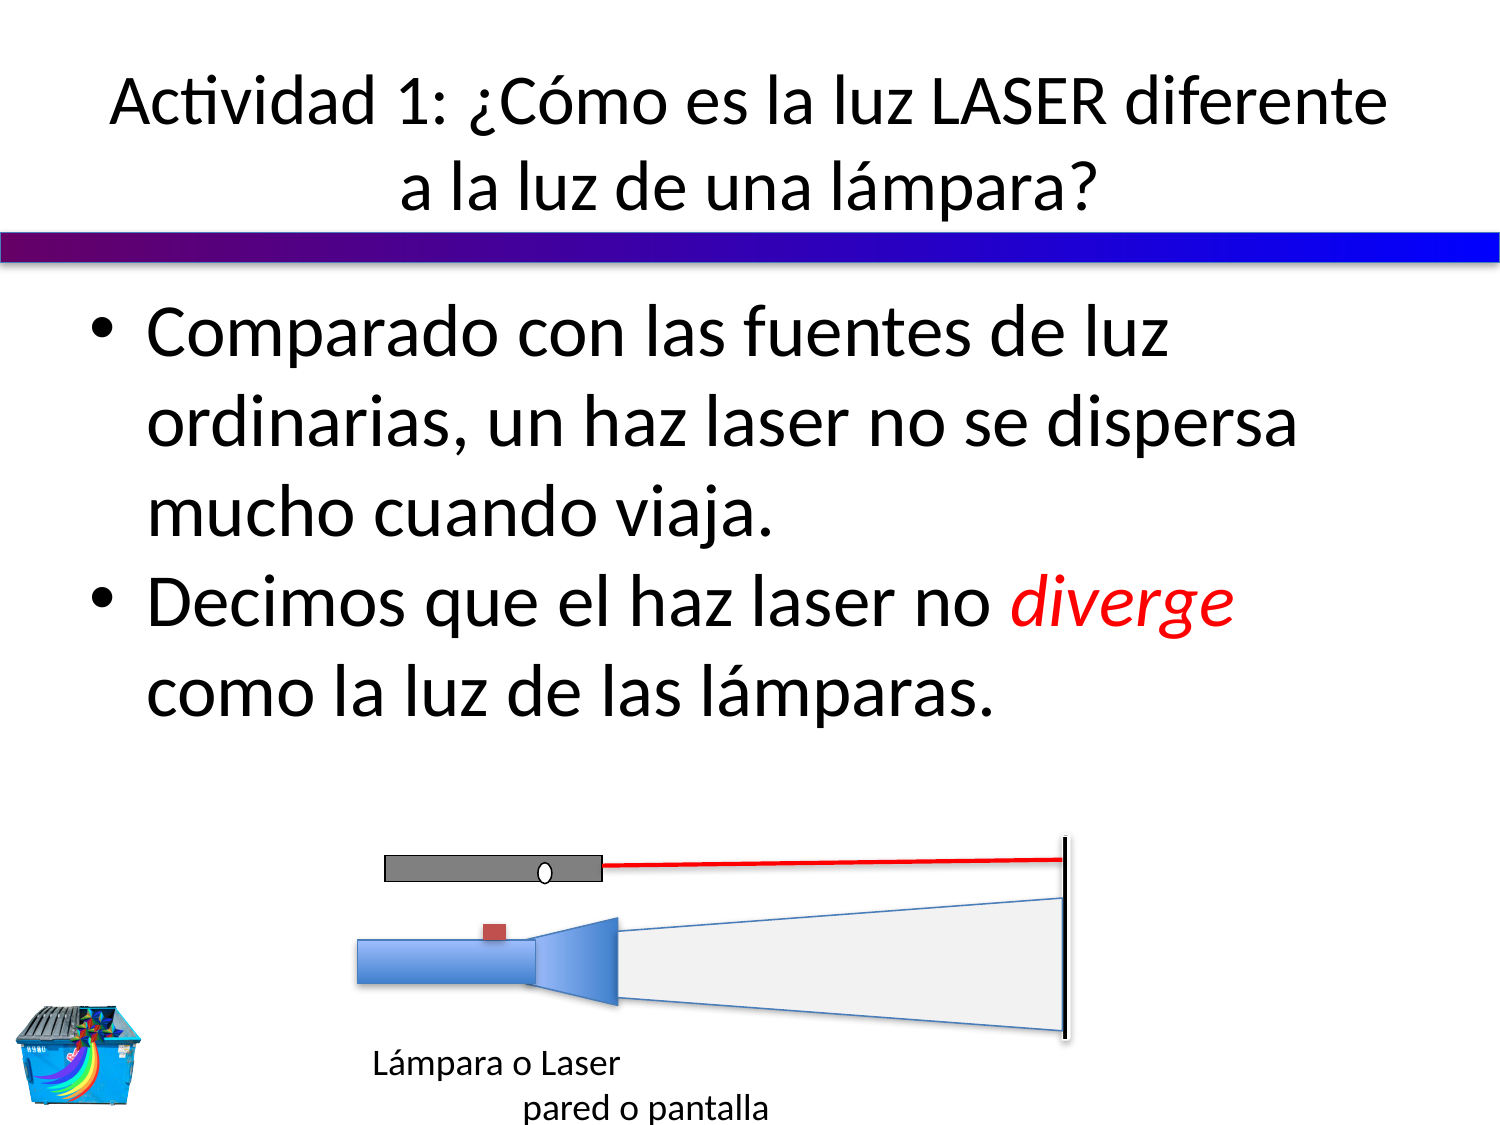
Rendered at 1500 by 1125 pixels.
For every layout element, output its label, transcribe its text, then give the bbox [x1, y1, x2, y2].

text_box [1061, 833, 1071, 1030]
text_box Comparado con las fuentes de luz ordinarias, un haz laser no se dispersa mucho cuando viaja. Decimos que el haz laser no diverge como la luz de las lámparas. [74, 273, 1425, 739]
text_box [384, 855, 603, 884]
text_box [601, 859, 1063, 866]
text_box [357, 917, 618, 1006]
text_box [623, 897, 1064, 1032]
text_box Lámpara o Laser pared o pantalla [357, 1030, 1271, 1125]
picture [14, 1004, 143, 1107]
title Actividad 1: ¿Cómo es la luz LASER diferente a la luz de una lámpara? [75, 45, 1425, 233]
